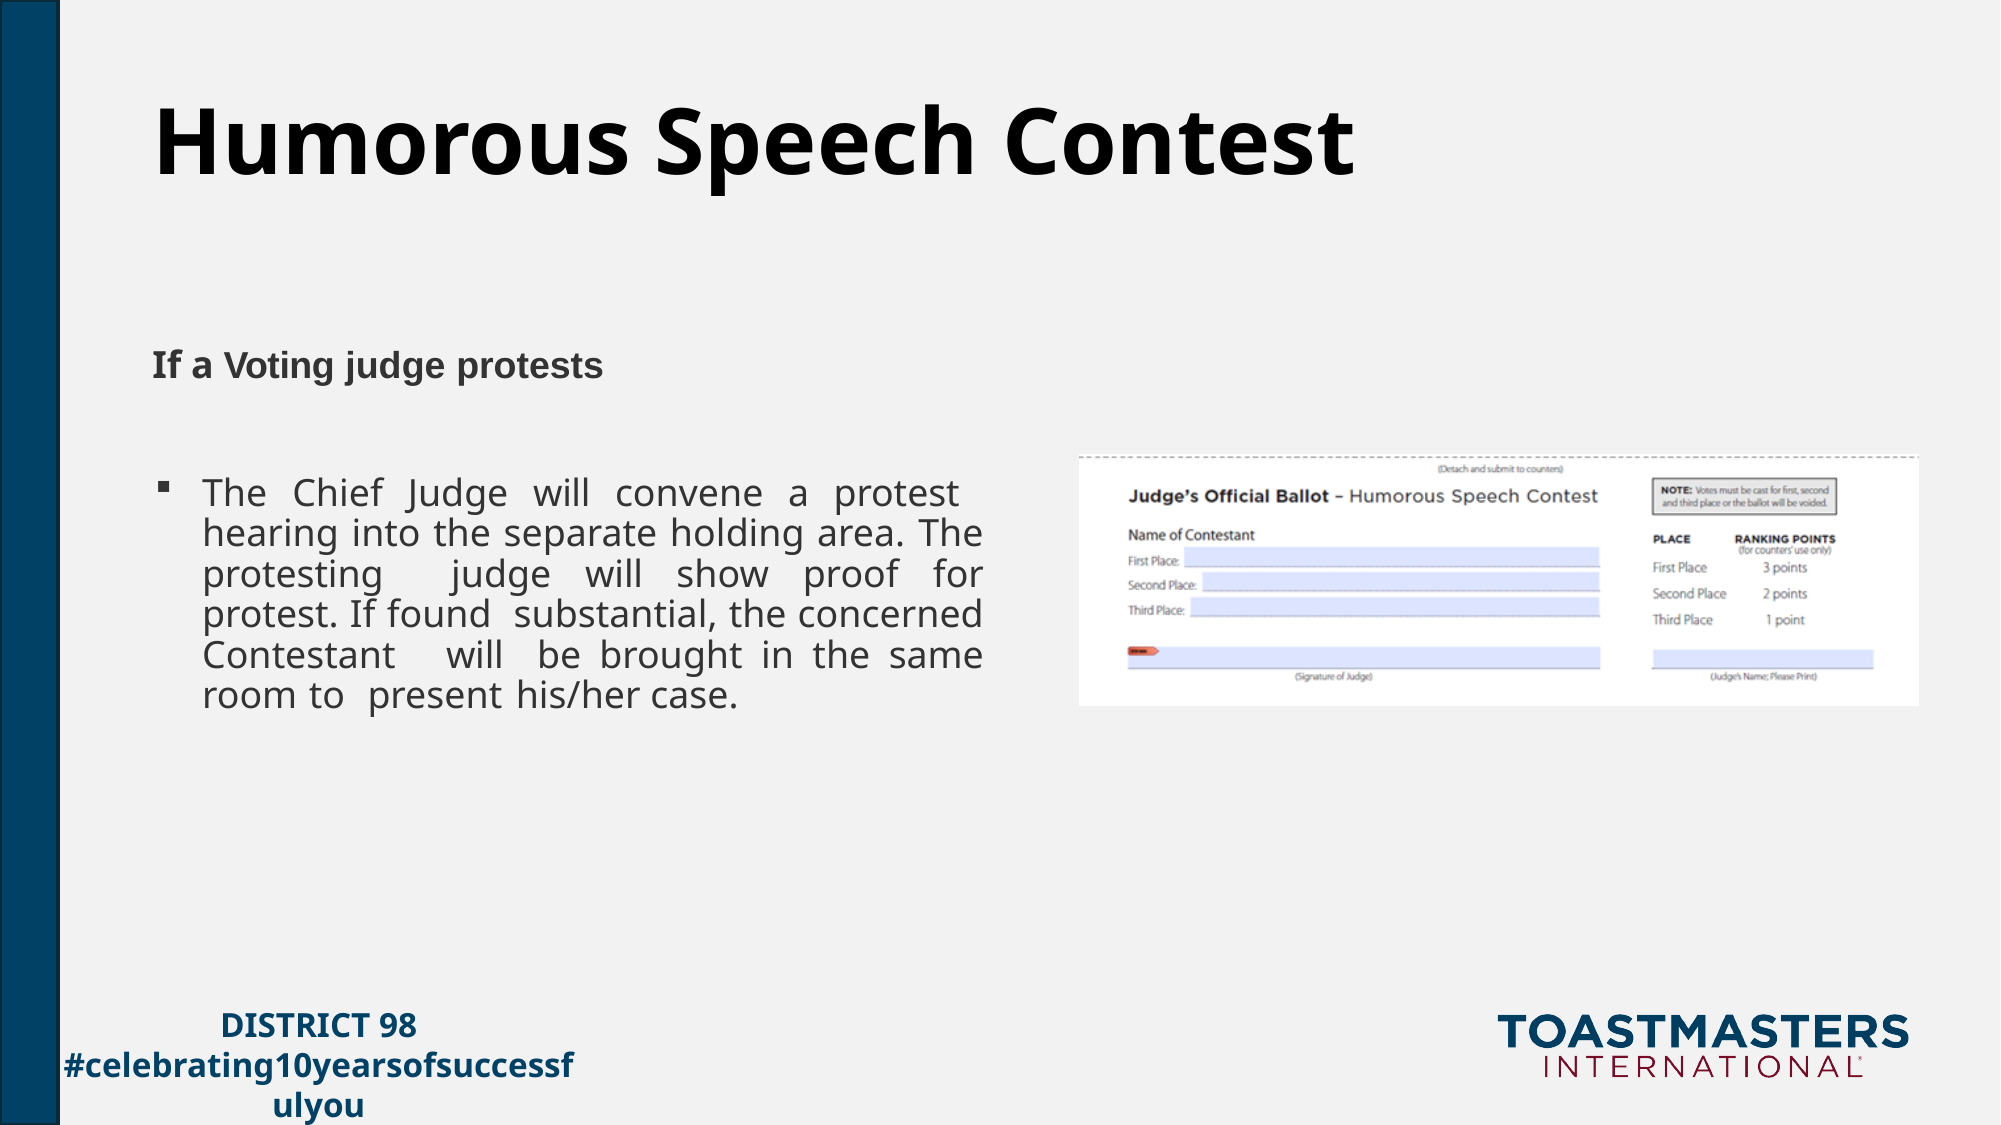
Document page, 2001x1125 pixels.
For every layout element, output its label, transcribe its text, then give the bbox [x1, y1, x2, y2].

text_box [0, 0, 60, 1125]
title Humorous Speech Contest [137, 59, 1944, 229]
list If a Voting judge protests The Chief Judge will convene a protest hearing into the separate holding area. The protesting judge will show proof for protest. If found substantial, the concerned Contestant will be brought in the same room to present his/her case. [137, 338, 1000, 953]
text_box DISTRICT 98 #celebrating10yearsofsuccessfulyou [40, 996, 598, 1125]
picture [1078, 453, 2000, 1125]
